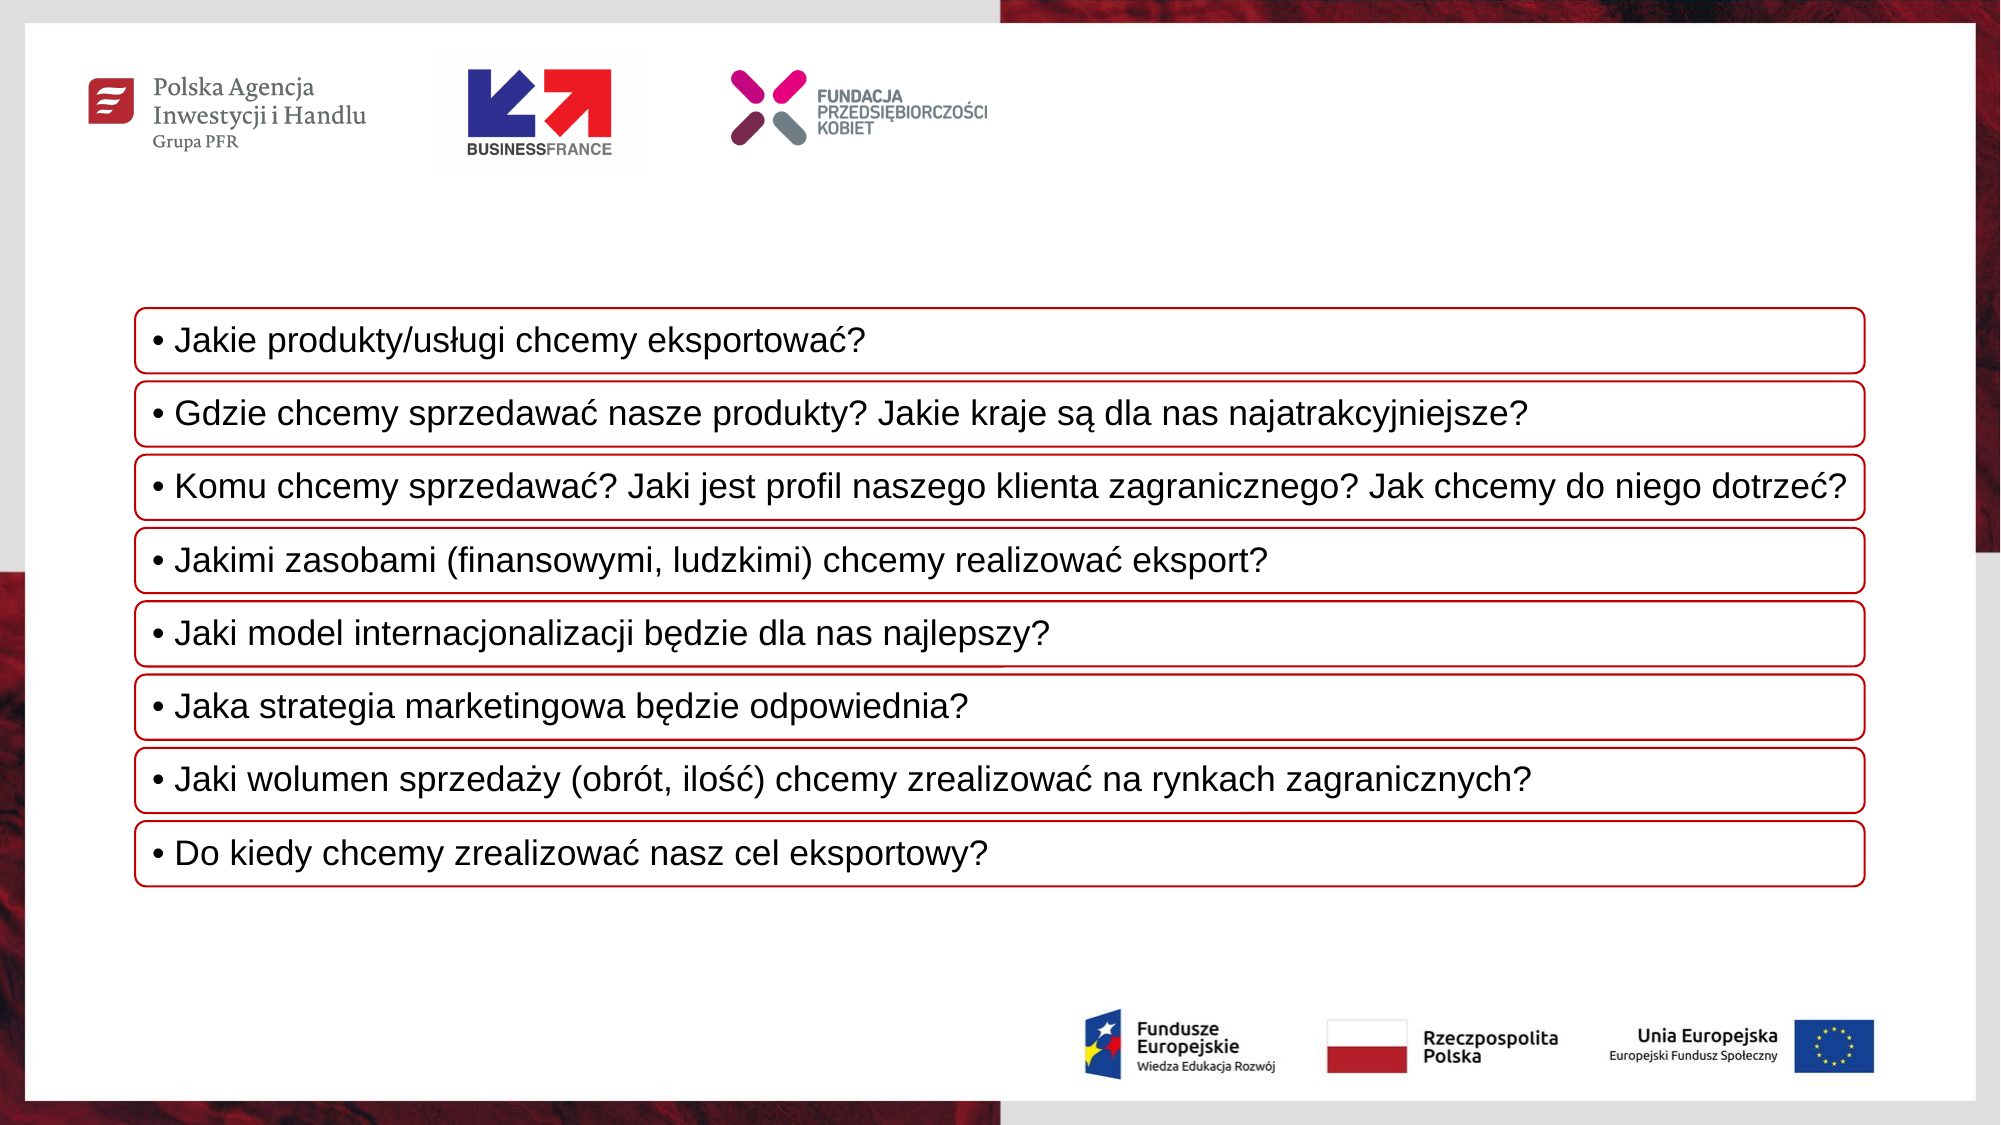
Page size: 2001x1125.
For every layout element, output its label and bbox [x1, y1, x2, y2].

picture [0, 0, 2001, 1125]
list [135, 204, 1865, 990]
